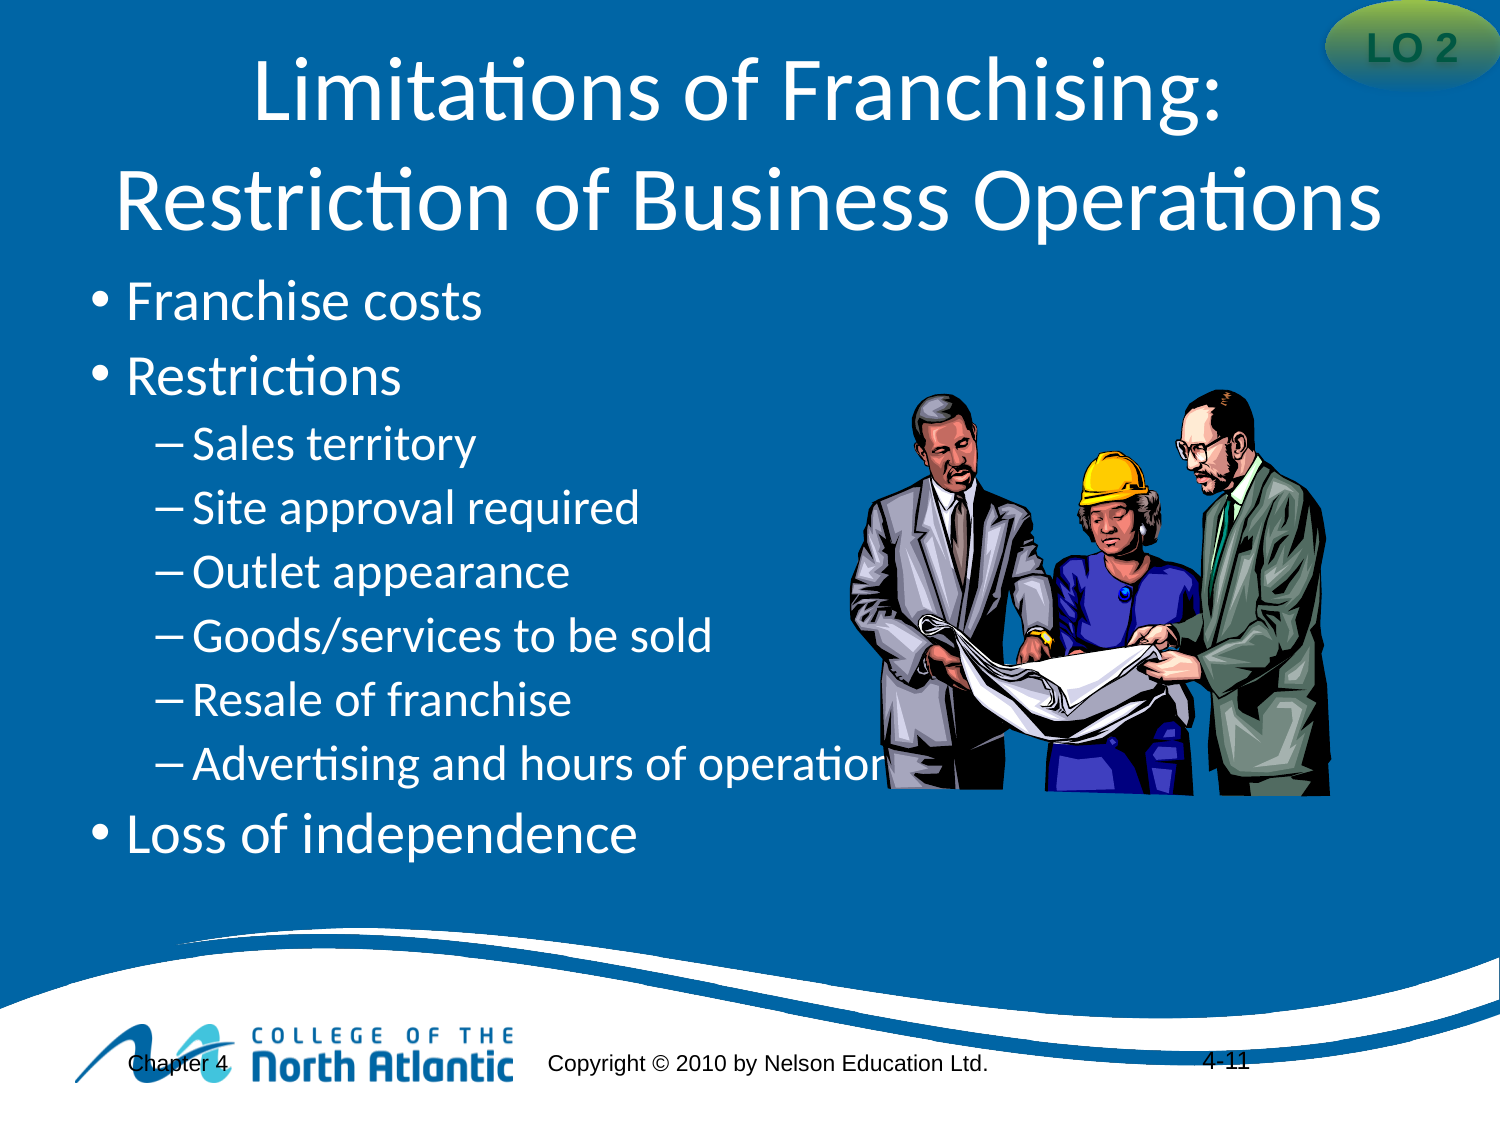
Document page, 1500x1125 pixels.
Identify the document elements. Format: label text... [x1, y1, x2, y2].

picture [0, 928, 1500, 1125]
text_box LO 2 [1325, 0, 1500, 92]
list Franchise costs Restrictions Sales territory Site approval required Outlet appearance Goods/services to be sold Resale of franchise Advertising and hours of operation Loss of independence [75, 262, 1425, 900]
picture [849, 387, 1336, 801]
title Limitations of Franchising: Restriction of Business Operations [75, 45, 1425, 233]
slide_number 4-11 [1187, 1037, 1500, 1113]
